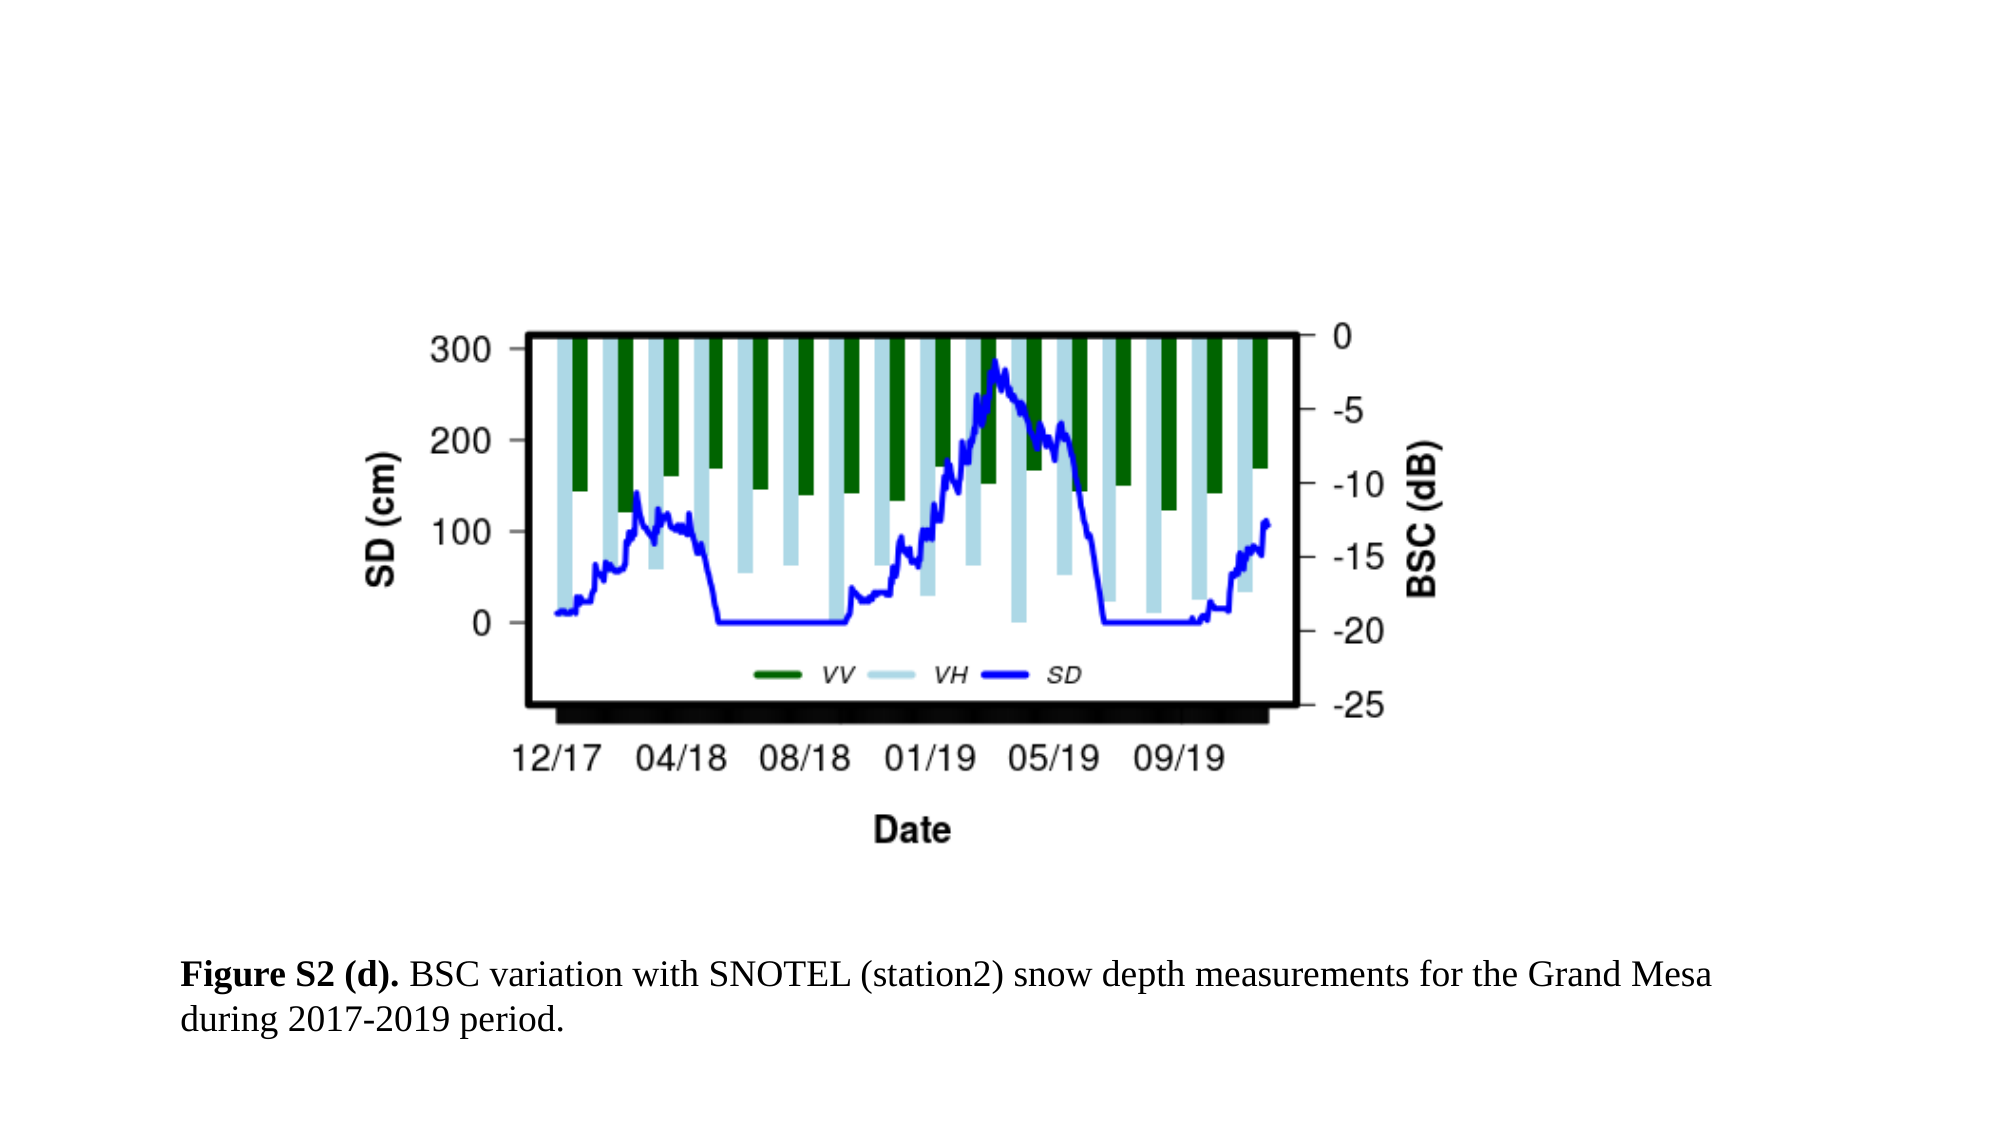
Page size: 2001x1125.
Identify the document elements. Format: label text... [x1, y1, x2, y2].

picture [343, 293, 1483, 884]
text_box Figure S2 (d). BSC variation with SNOTEL (station2) snow depth measurements for the Grand Mesa during 2017-2019 period. [165, 941, 1789, 1046]
